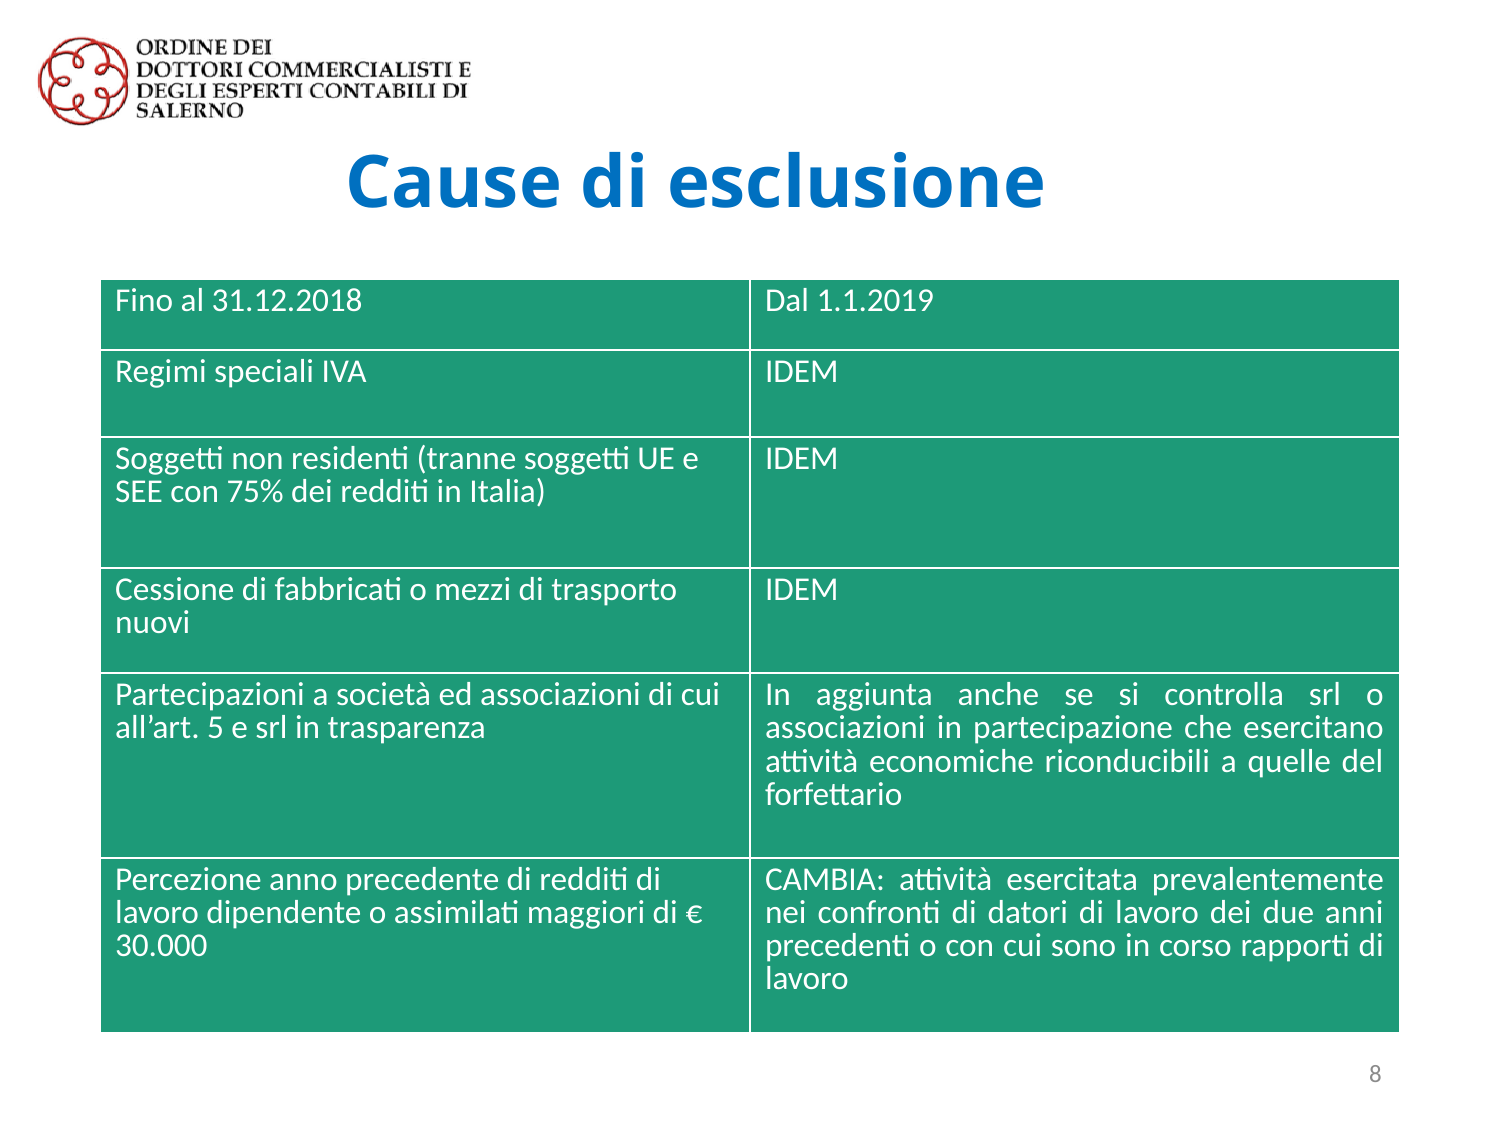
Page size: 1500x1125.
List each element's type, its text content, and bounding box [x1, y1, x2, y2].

table_cell CAMBIA: attività esercitata prevalentemente nei confronti di datori di lavoro dei due anni precedenti o con cui sono in corso rapporti di lavoro [751, 859, 1399, 1032]
table_cell Cessione di fabbricati o mezzi di trasporto nuovi [101, 569, 749, 672]
slide_number 8 [1059, 1042, 1397, 1103]
table_header Dal 1.1.2019 [751, 280, 1399, 349]
table_cell In aggiunta anche se si controlla srl o associazioni in partecipazione che esercitano attività economiche riconducibili a quelle del forfettario [751, 674, 1399, 857]
table_cell Soggetti non residenti (tranne soggetti UE e SEE con 75% dei redditi in Italia) [101, 438, 749, 567]
table_cell Regimi speciali IVA [101, 351, 749, 436]
title Cause di esclusione [58, 137, 1334, 232]
table_cell IDEM [751, 569, 1399, 672]
table_cell Percezione anno precedente di redditi di lavoro dipendente o assimilati maggiori di € 30.000 [101, 859, 749, 1032]
table_cell IDEM [751, 351, 1399, 436]
table_cell IDEM [751, 438, 1399, 567]
table_cell Partecipazioni a società ed associazioni di cui all’art. 5 e srl in trasparenza [101, 674, 749, 857]
table_header Fino al 31.12.2018 [101, 280, 749, 349]
picture [29, 29, 479, 127]
